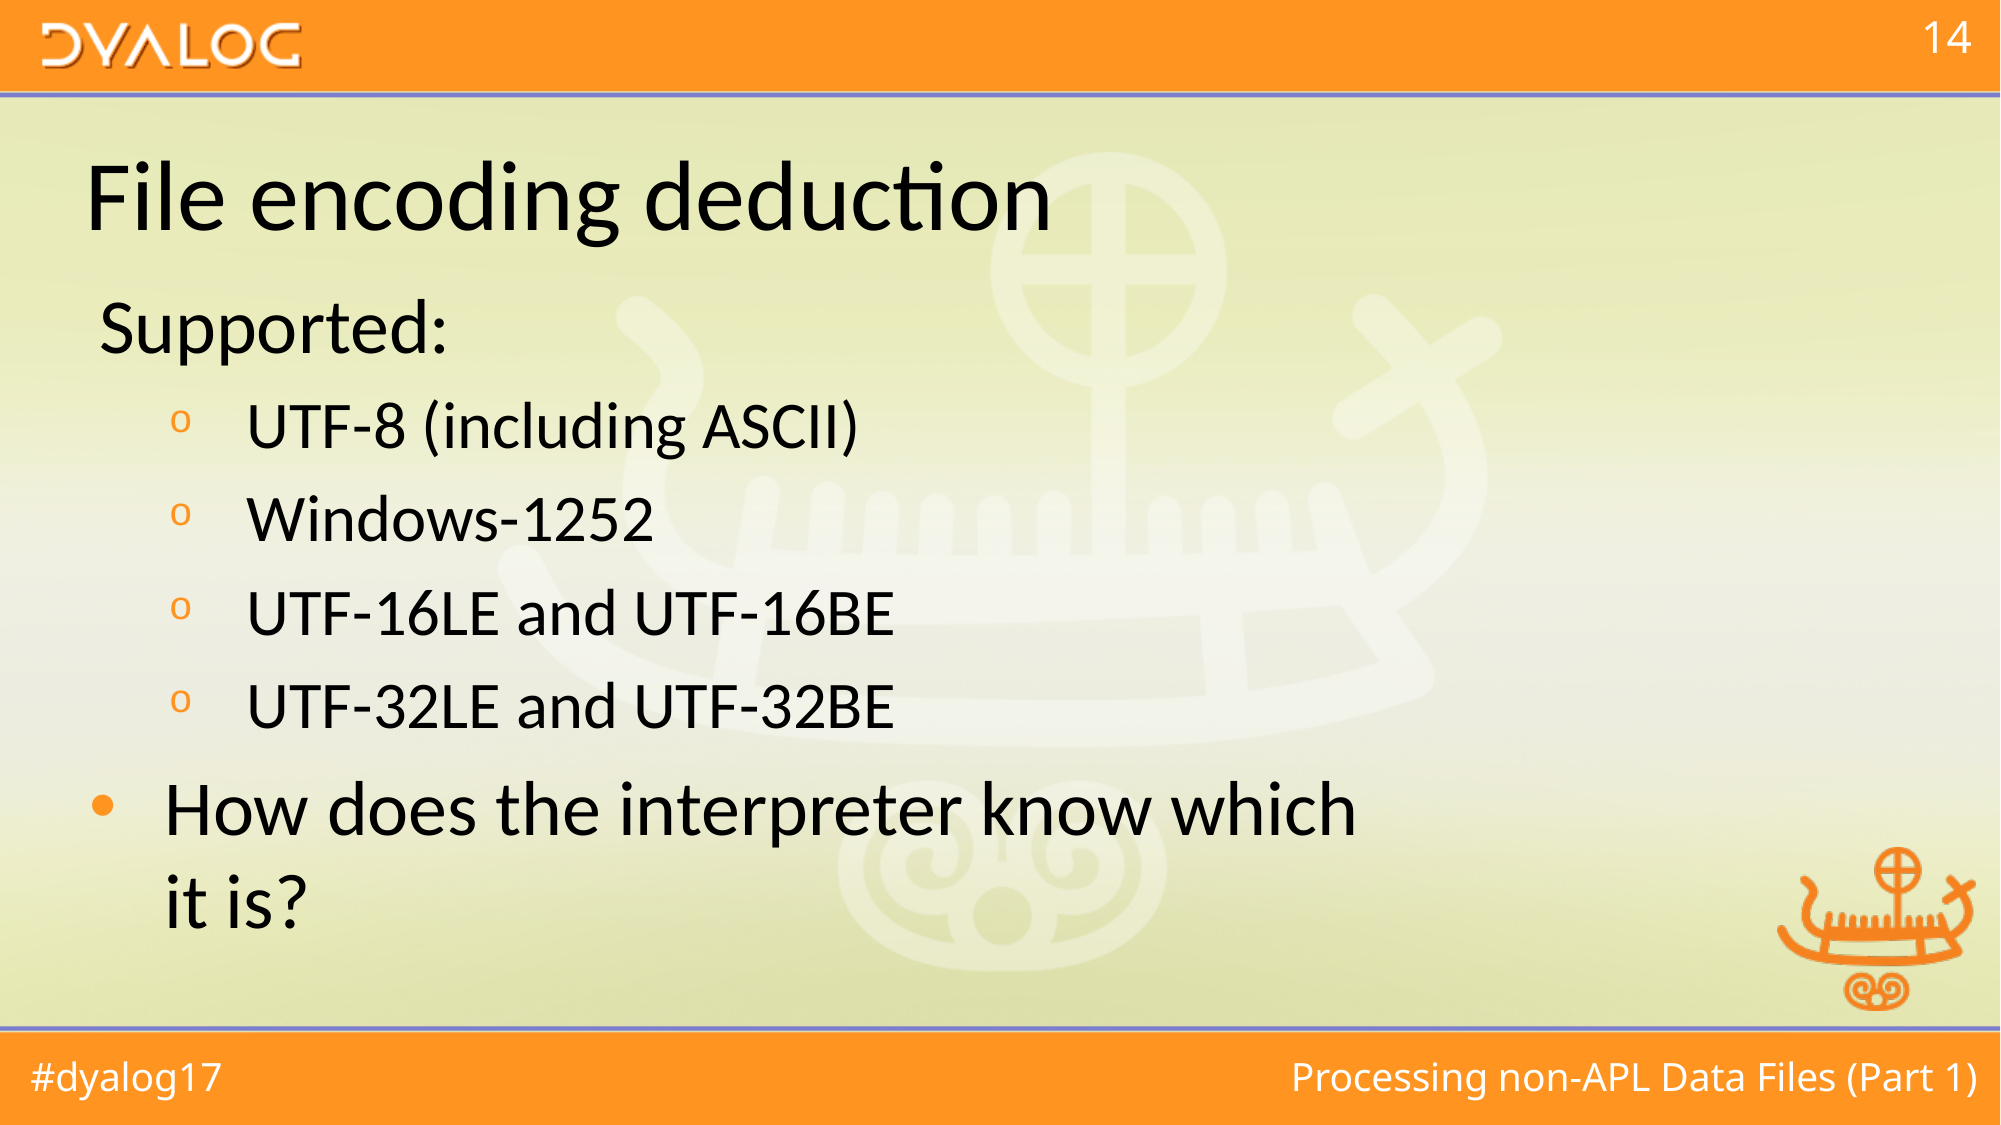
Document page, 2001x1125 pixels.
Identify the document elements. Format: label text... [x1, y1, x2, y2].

picture [0, 0, 2001, 1125]
list Supported: UTF-8 (including ASCII) Windows-1252 UTF-16LE and UTF-16BE UTF-32LE and UTF-32BE How does the interpreter know which it is? [74, 267, 1426, 1011]
title File encoding deduction [70, 125, 1900, 256]
